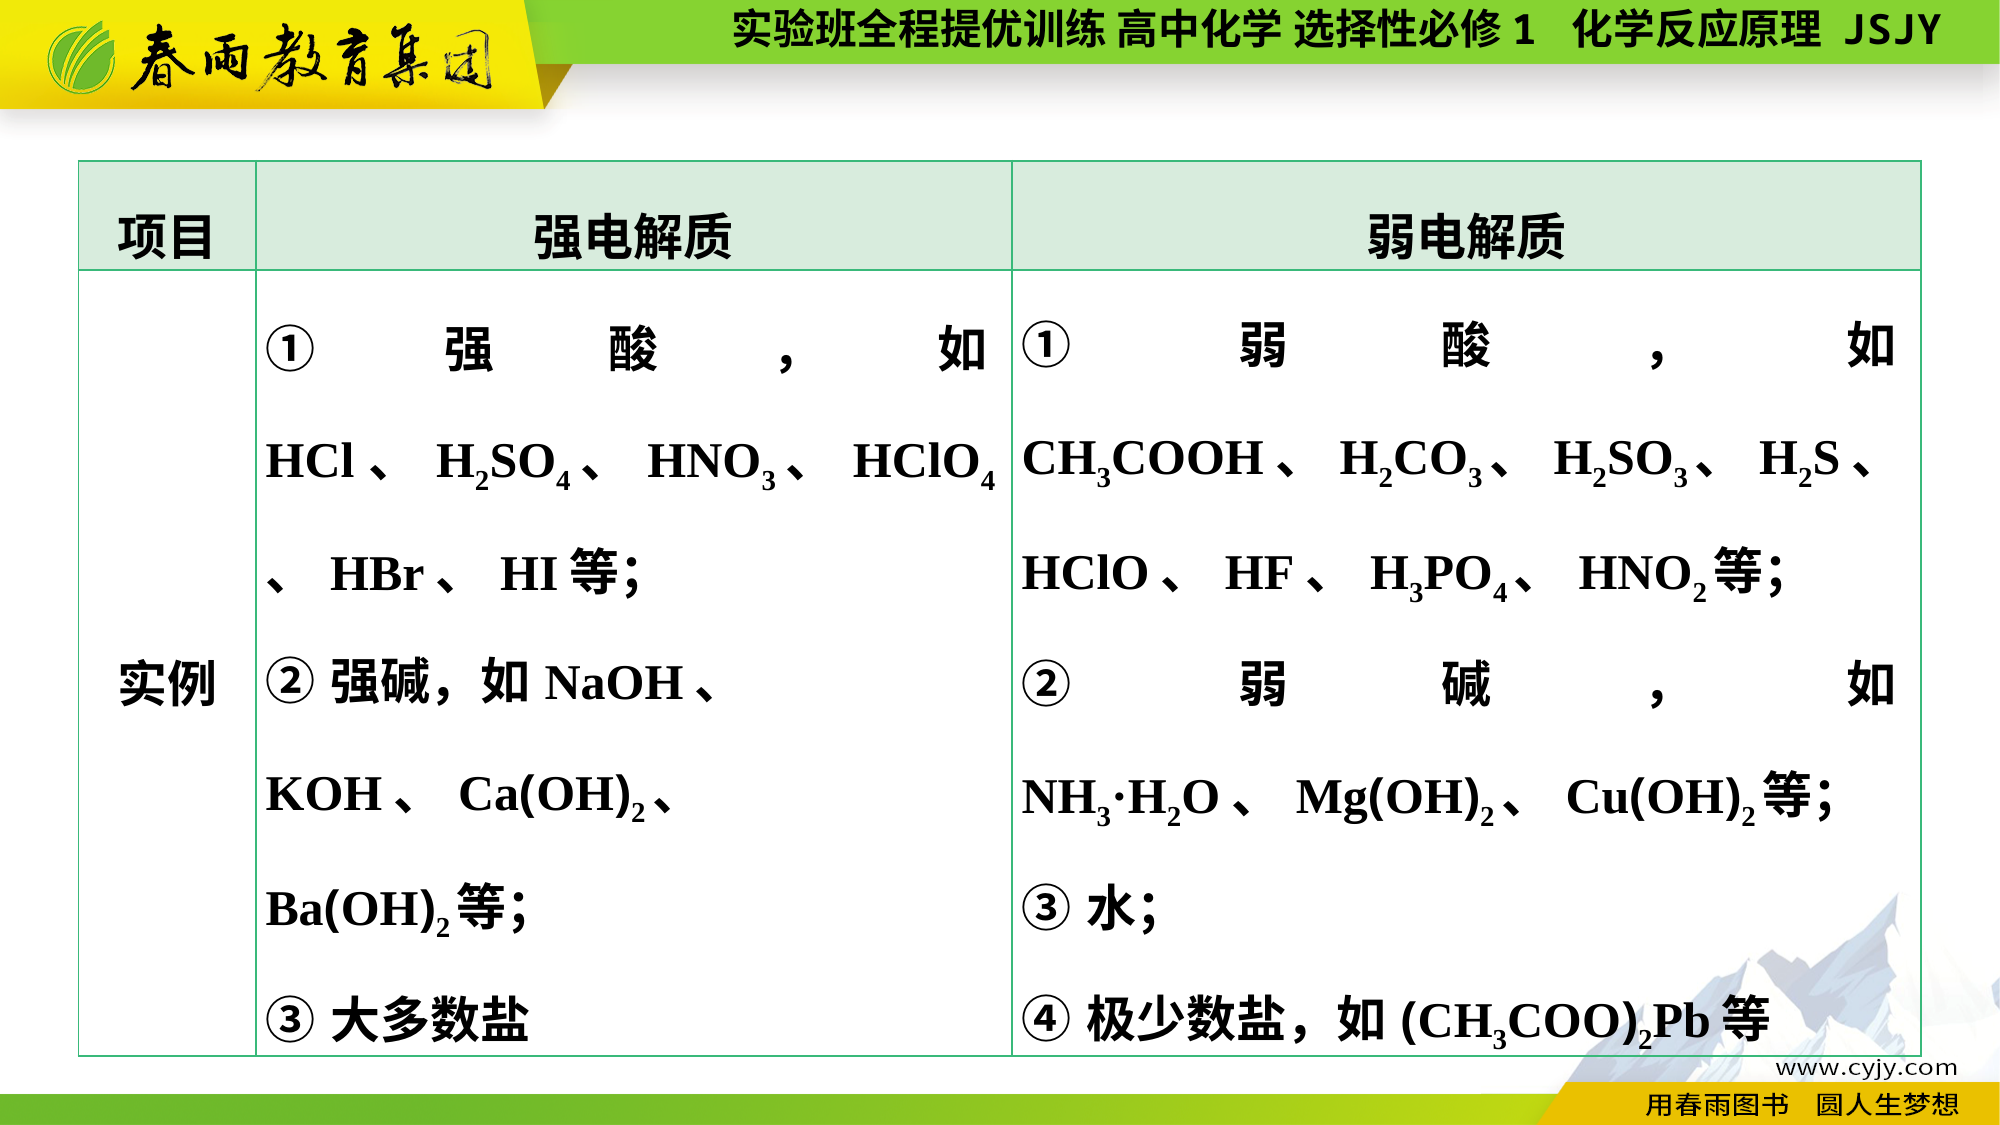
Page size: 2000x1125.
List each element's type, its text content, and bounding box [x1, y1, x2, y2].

table_cell ①强酸，如HCl、H2SO4、HNO3、HClO4、HBr、HI等； ②强碱，如NaOH、 KOH、Ca(OH)2、 Ba(OH)2等； ③大多数盐 [257, 271, 1011, 1055]
table_cell 实例 [79, 271, 255, 1055]
picture [0, 0, 2000, 1125]
table_header 弱电解质 [1013, 162, 1920, 269]
table_header 强电解质 [257, 162, 1011, 269]
table_cell ①弱酸，如CH3COOH、H2CO3、H2SO3、H2S、HClO、HF、H3PO4、HNO2等； ②弱碱，如NH3·H2O、Mg(OH)2、Cu(OH)2等； ③水； ④极少数盐，如(CH3COO)2Pb等 [1013, 271, 1920, 1055]
table_header 项目 [79, 162, 255, 269]
